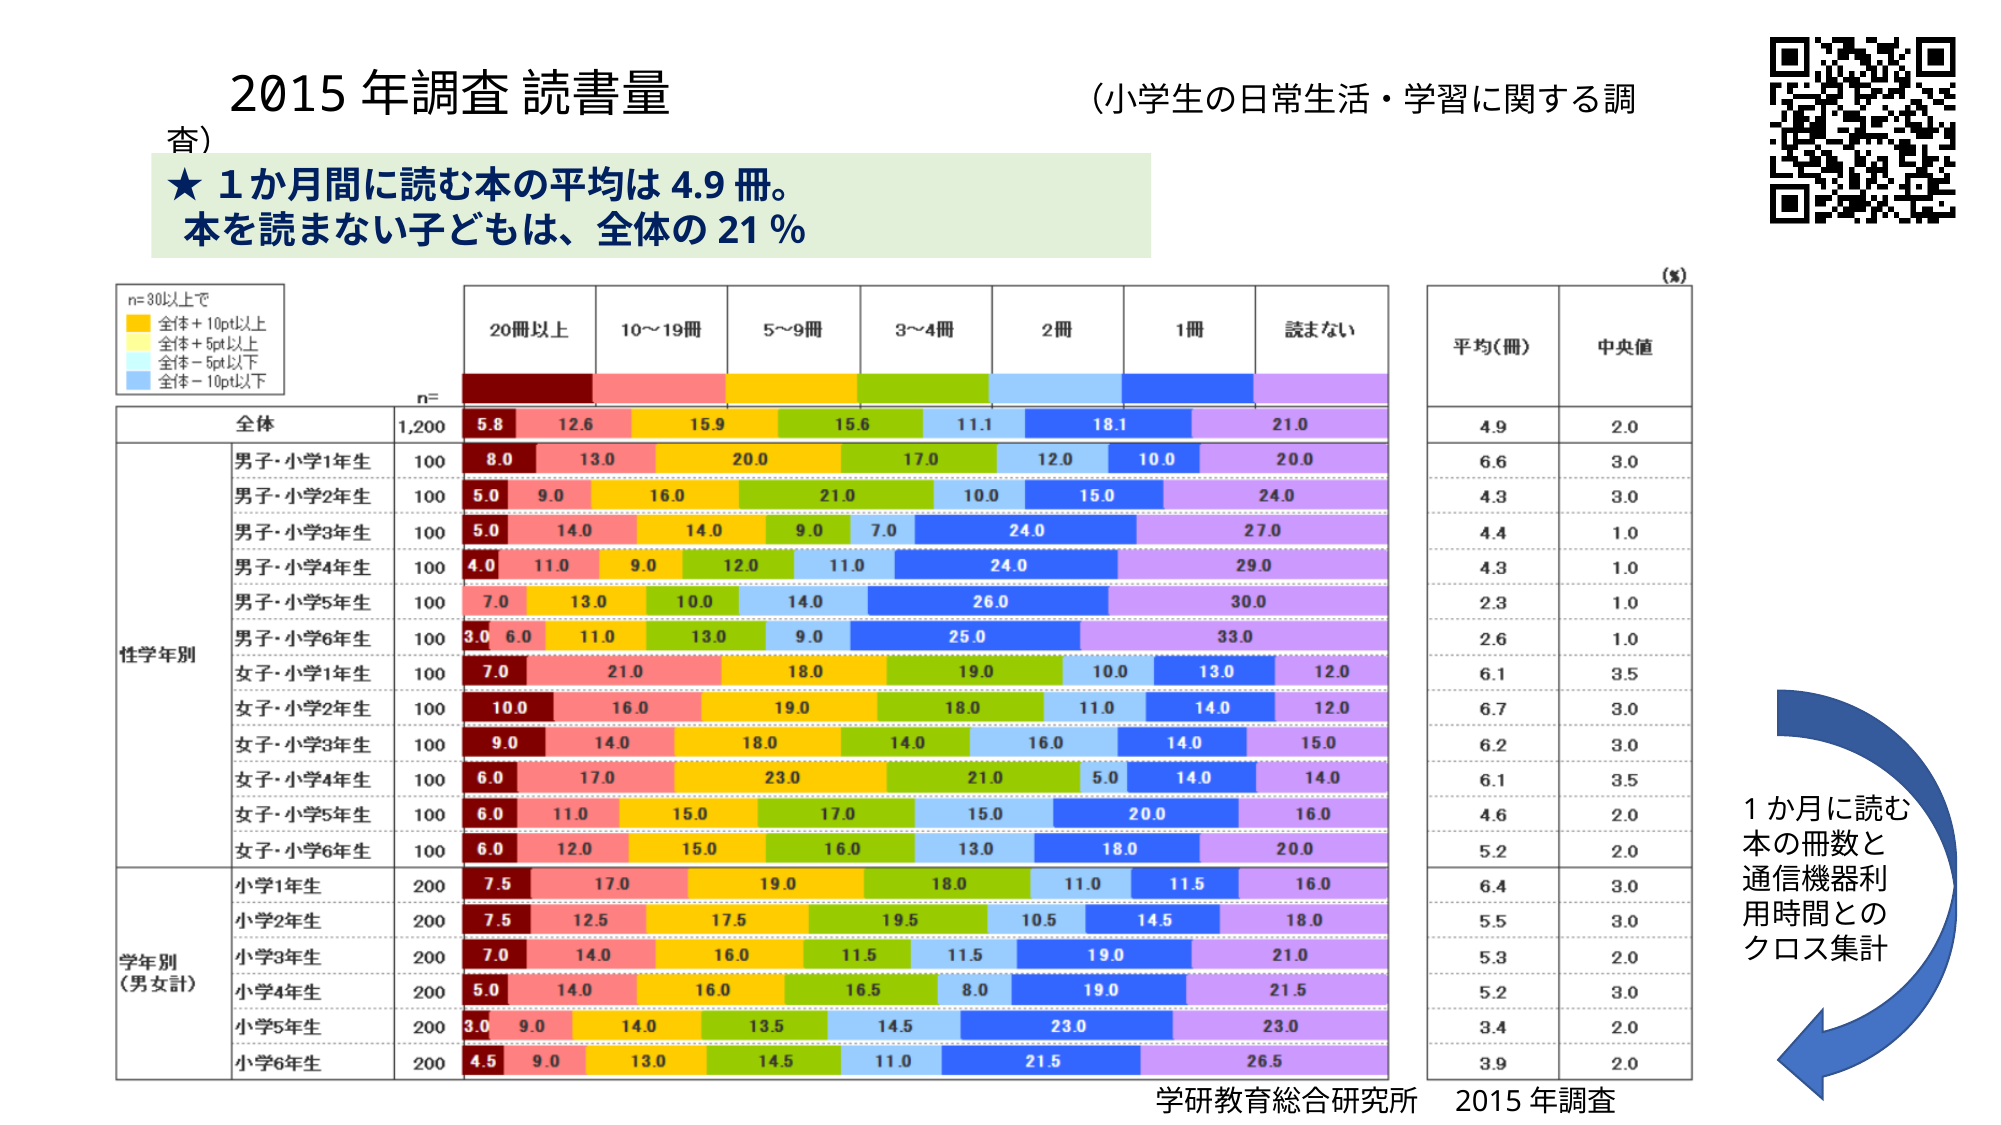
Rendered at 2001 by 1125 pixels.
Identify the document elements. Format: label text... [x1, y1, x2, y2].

text_box ★１か月間に読む本の平均は4.9冊。 本を読まない子どもは、全体の21％ [151, 153, 1152, 258]
text_box 学研教育総合研究所 2015年調査 [1140, 1089, 1657, 1125]
picture [1753, 20, 1972, 240]
text_box 1か月に読む本の冊数と通信機器利用時間とのクロス集計 [1728, 782, 1933, 973]
text_box [1776, 689, 1958, 1102]
text_box 2015年調査 読書量 （小学生の日常生活・学習に関する調査） [151, 54, 1697, 169]
picture [110, 259, 1697, 1089]
